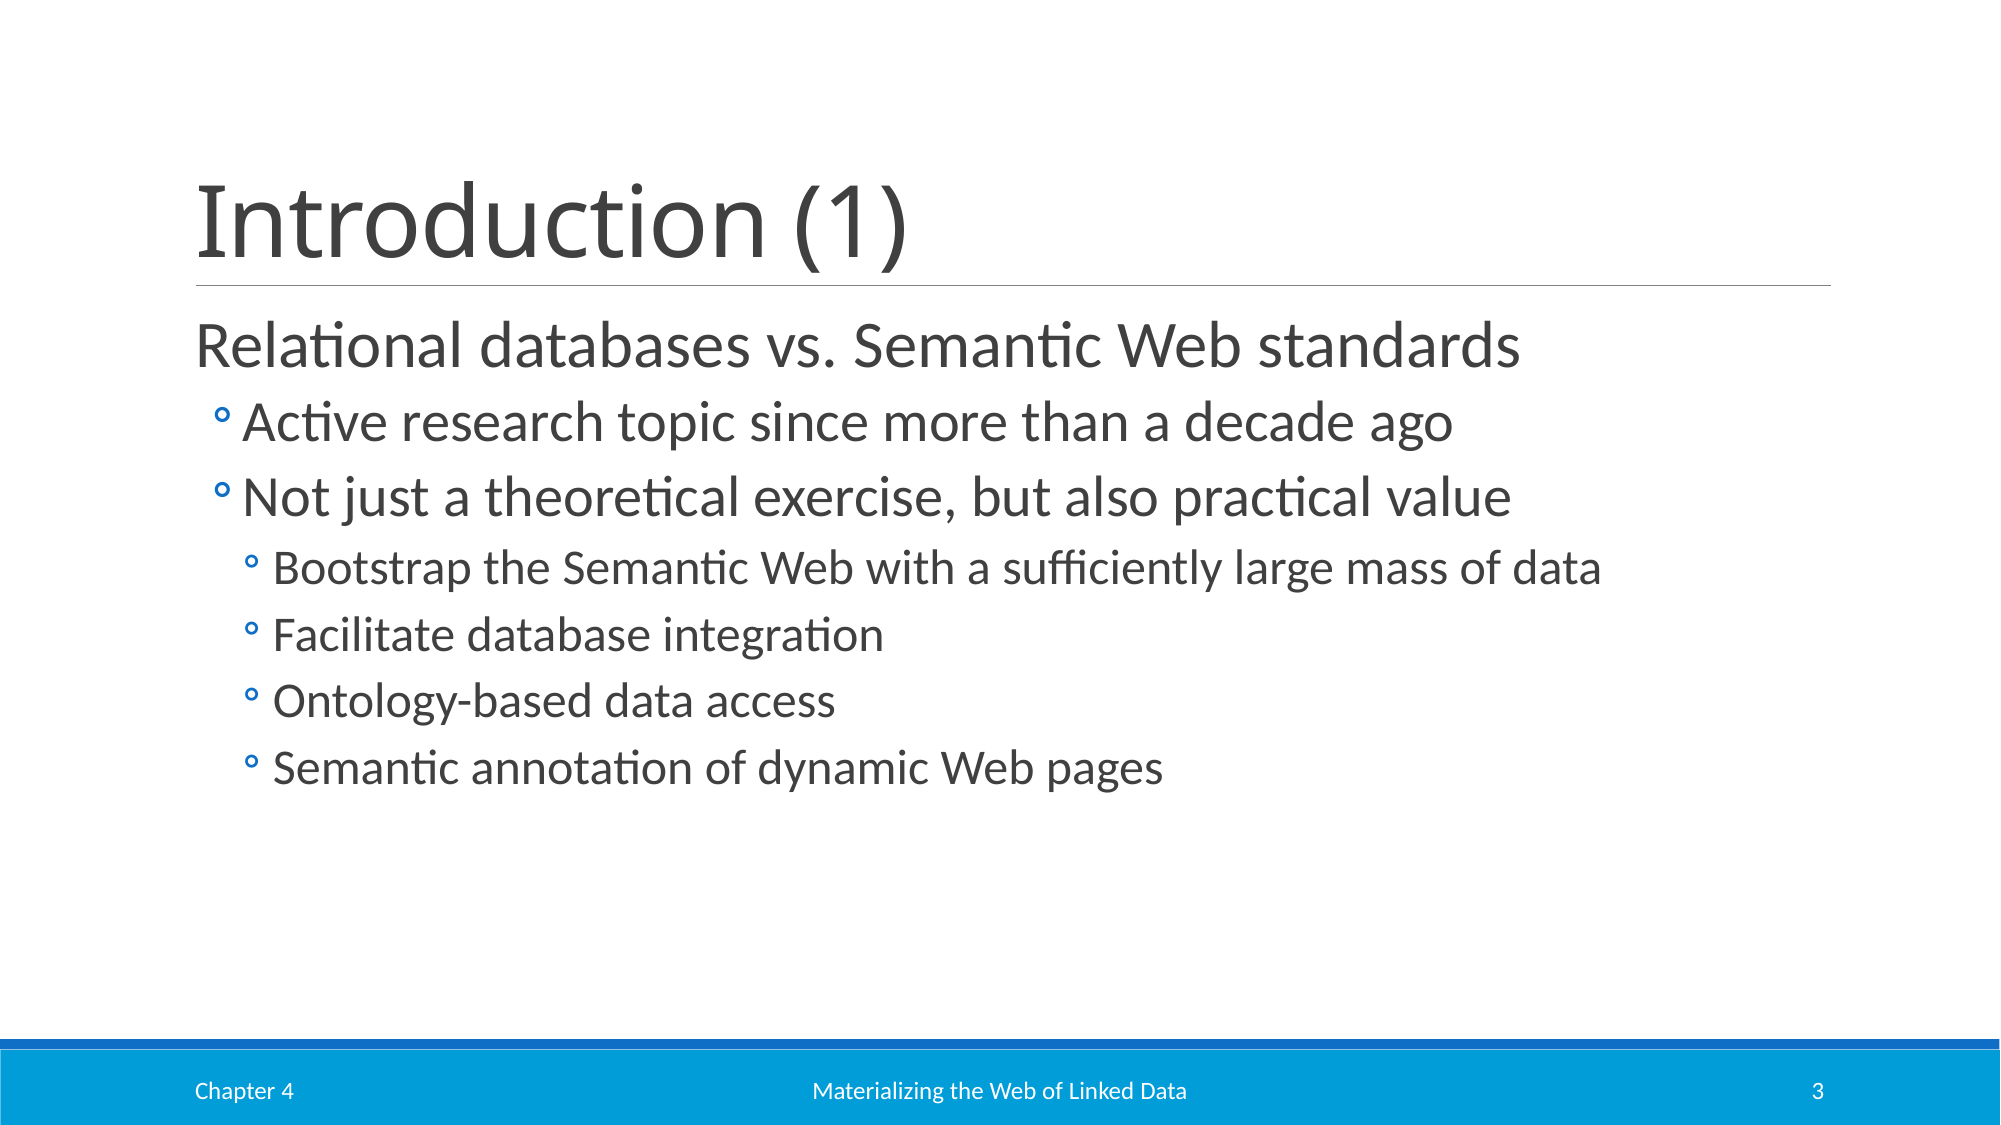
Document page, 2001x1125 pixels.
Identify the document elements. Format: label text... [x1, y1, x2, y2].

title Introduction (1) [180, 47, 1830, 285]
slide_number 3 [1624, 1059, 1840, 1120]
list Relational databases vs. Semantic Web standards Active research topic since more than a decade ago Not just a theoretical exercise, but also practical value Bootstrap the Semantic Web with a sufficiently large mass of data Facilitate database integration Ontology-based data access Semantic annotation of dynamic Web pages [180, 302, 1830, 963]
footer Materializing the Web of Linked Data [604, 1059, 1396, 1120]
slide_number Chapter 4 [180, 1059, 586, 1120]
